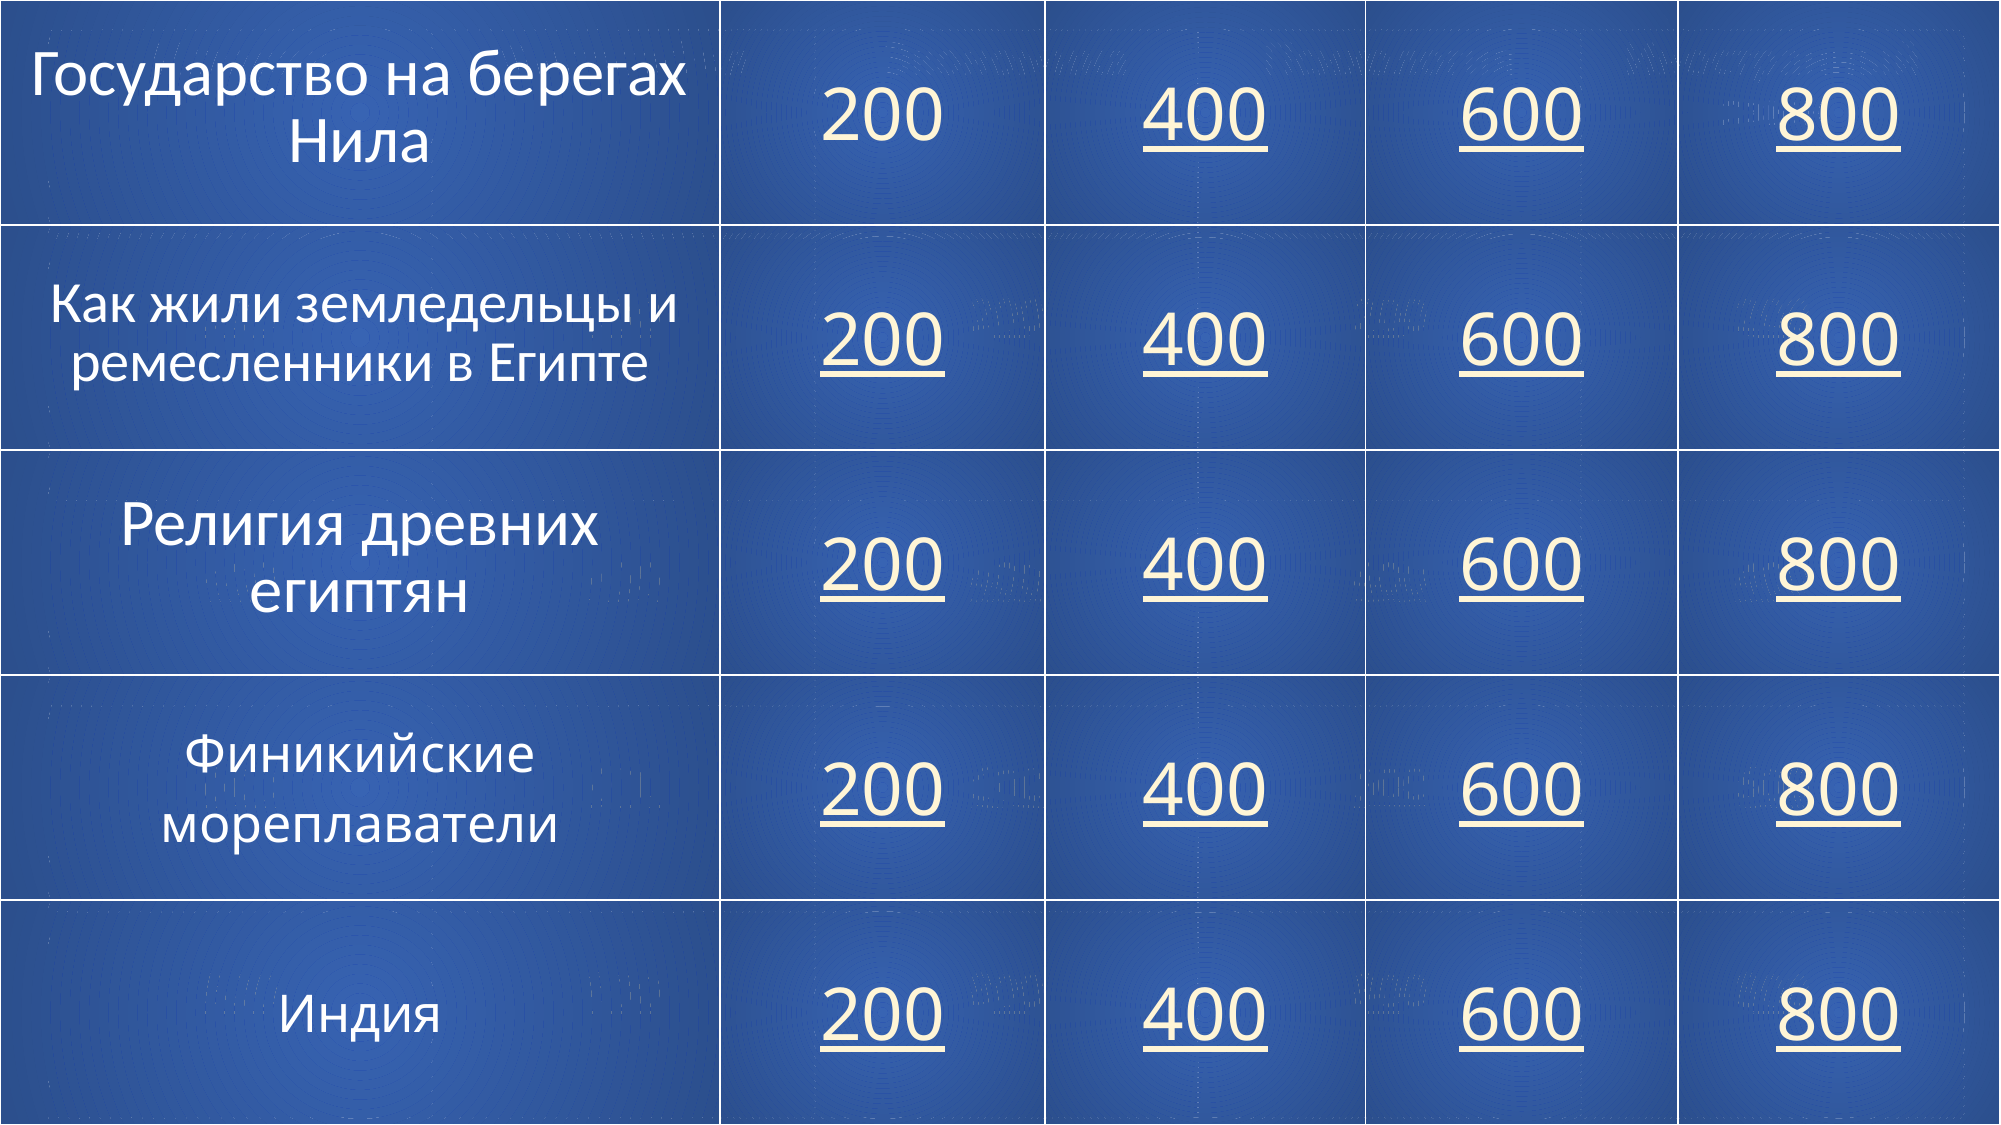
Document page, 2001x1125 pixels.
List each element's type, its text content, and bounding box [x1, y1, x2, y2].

table_cell 400 [1046, 226, 1365, 449]
table_cell 800 [1679, 226, 1999, 449]
table_cell 200 [721, 676, 1044, 899]
table_cell 600 [1366, 901, 1677, 1124]
table_cell Финикийские мореплаватели [1, 676, 719, 899]
table_cell 200 [721, 226, 1044, 449]
table_cell 600 [1366, 676, 1677, 899]
table_cell 200 [721, 901, 1044, 1124]
table_cell 800 [1679, 901, 1999, 1124]
table_cell Индия [1, 901, 719, 1124]
table_header 400 [1046, 1, 1365, 224]
table_cell 800 [1679, 676, 1999, 899]
table_header 600 [1366, 1, 1677, 224]
table_cell 600 [1366, 226, 1677, 449]
table_header 200 [721, 1, 1044, 224]
table_cell Религия древних египтян [1, 451, 719, 674]
table_header Государство на берегах Нила [1, 1, 719, 224]
table_cell 400 [1046, 451, 1365, 674]
table_header 800 [1679, 1, 1999, 224]
table_cell 400 [1046, 901, 1365, 1124]
table_cell 200 [721, 451, 1044, 674]
table_cell 600 [1366, 451, 1677, 674]
table_cell 400 [1046, 676, 1365, 899]
table_cell Как жили земледельцы и ремесленники в Египте [1, 226, 719, 449]
table_cell 800 [1679, 451, 1999, 674]
